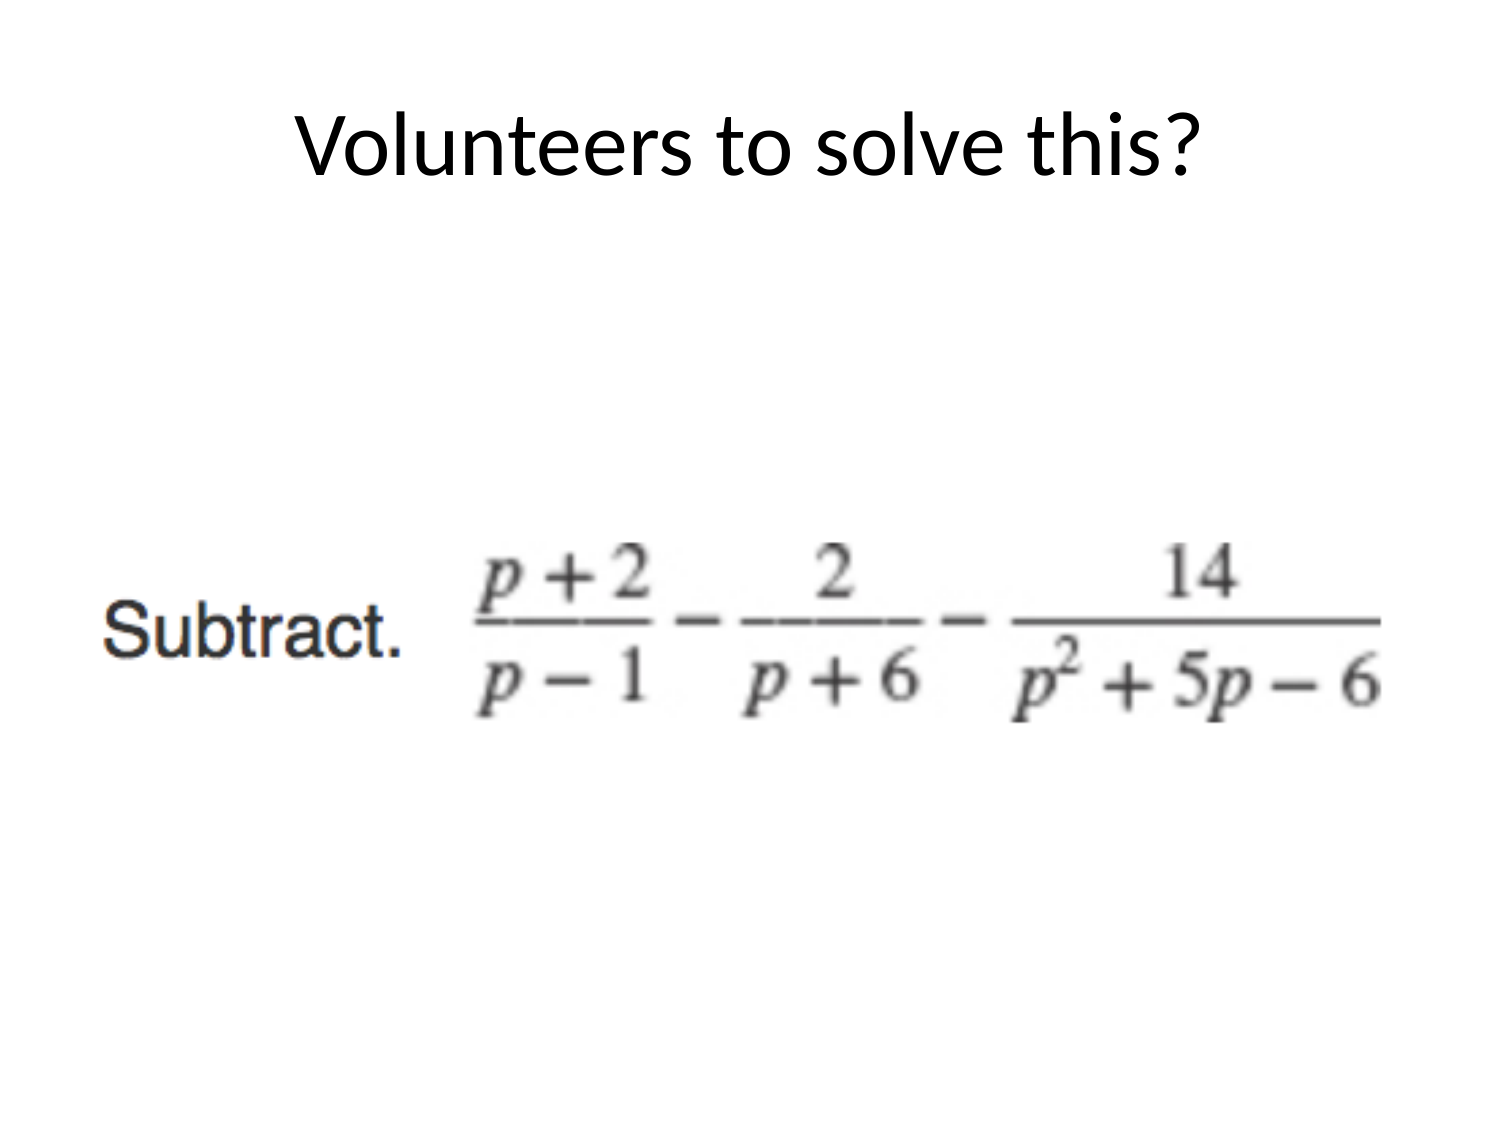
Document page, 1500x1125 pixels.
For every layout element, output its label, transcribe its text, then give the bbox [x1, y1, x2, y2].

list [74, 262, 1426, 1006]
title Volunteers to solve this? [75, 45, 1425, 233]
